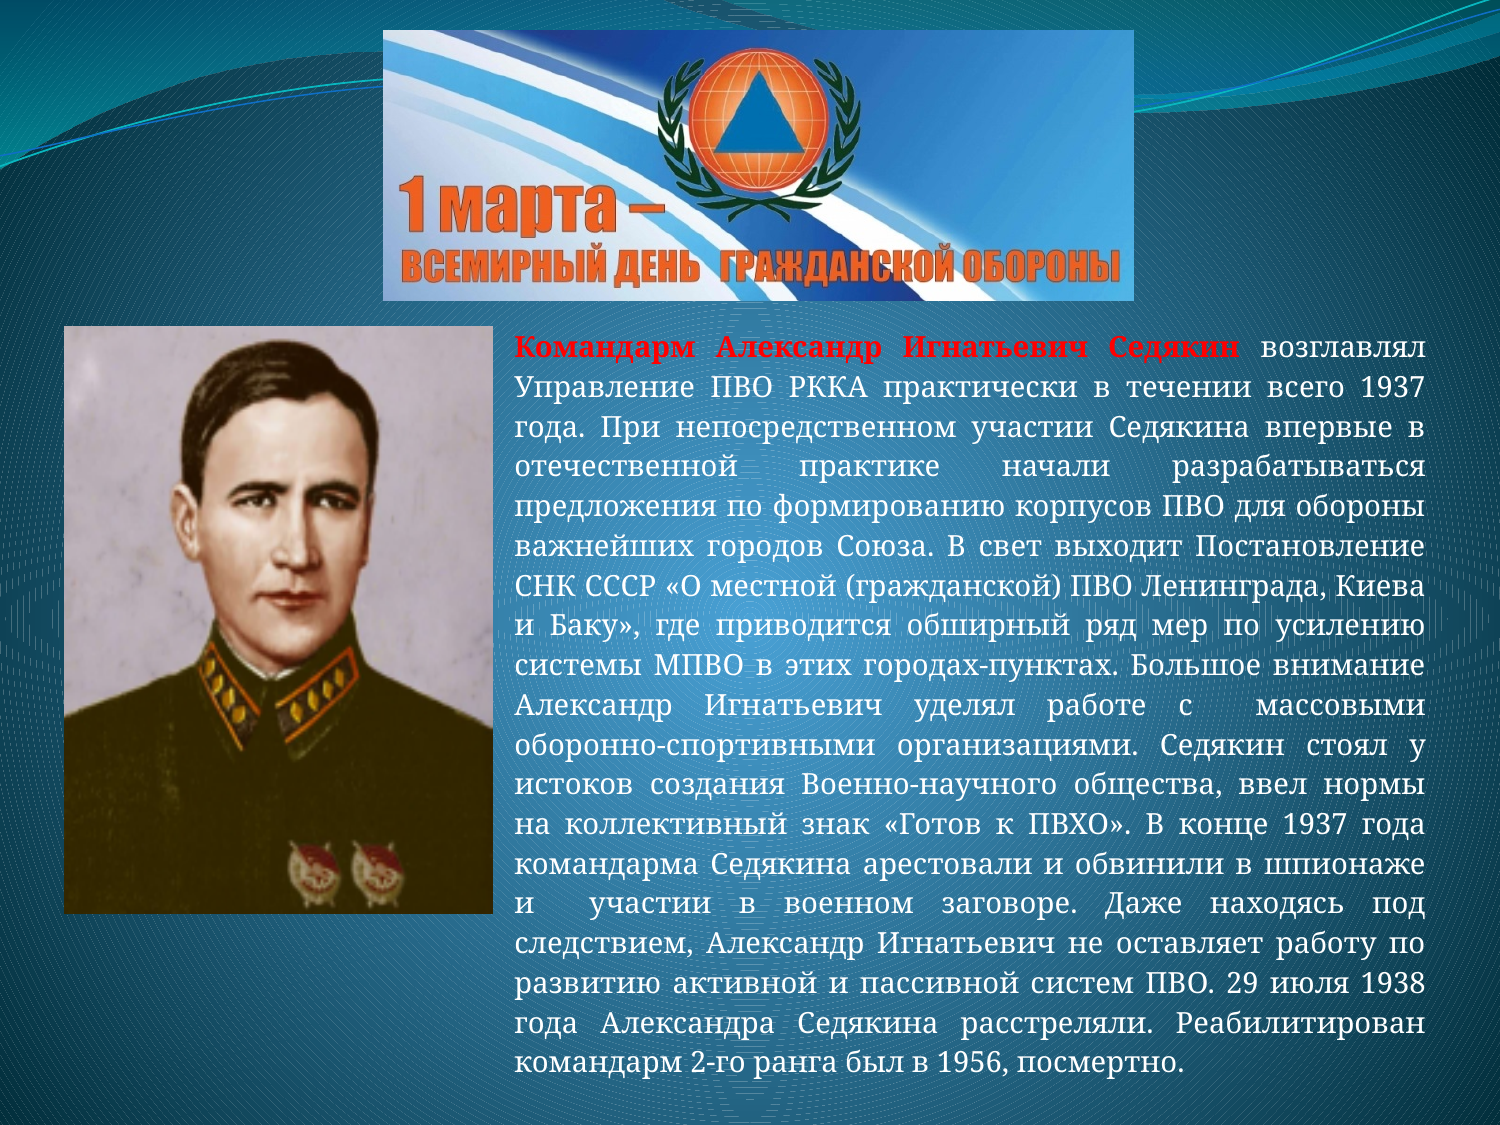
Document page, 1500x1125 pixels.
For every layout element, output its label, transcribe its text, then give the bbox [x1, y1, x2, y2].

table_header [89, 326, 506, 1114]
picture [383, 30, 1134, 301]
table_header Командарм Александр Игнатьевич Седякин возглавлял Управление ПВО РККА практически в течении всего 1937 года. При непосредственном участии Седякина впервые в отечественной практике начали разрабатываться предложения по формированию корпусов ПВО для обороны важнейших городов Союза. В свет выходит Постановление СНК СССР «О местной (гражданской) ПВО Ленинграда, Киева и Баку», где приводится обширный ряд мер по усилению системы МПВО в этих городах-пунктах. Большое внимание Александр Игнатьевич уделял работе с массовыми оборонно-спортивными организациями. Седякин стоял у истоков создания Военно-научного общества, ввел нормы на коллективный знак «Готов к ПВХО». В конце 1937 года командарма Седякина арестовали и обвинили в шпионаже и участии в военном заговоре. Даже находясь под следствием, Александр Игнатьевич не оставляет работу по развитию активной и пассивной систем ПВО. 29 июля 1938 года Александра Седякина расстреляли. Реабилитирован командарм 2-го ранга был в 1956, посмертно. [506, 326, 1435, 1114]
picture [64, 325, 494, 914]
